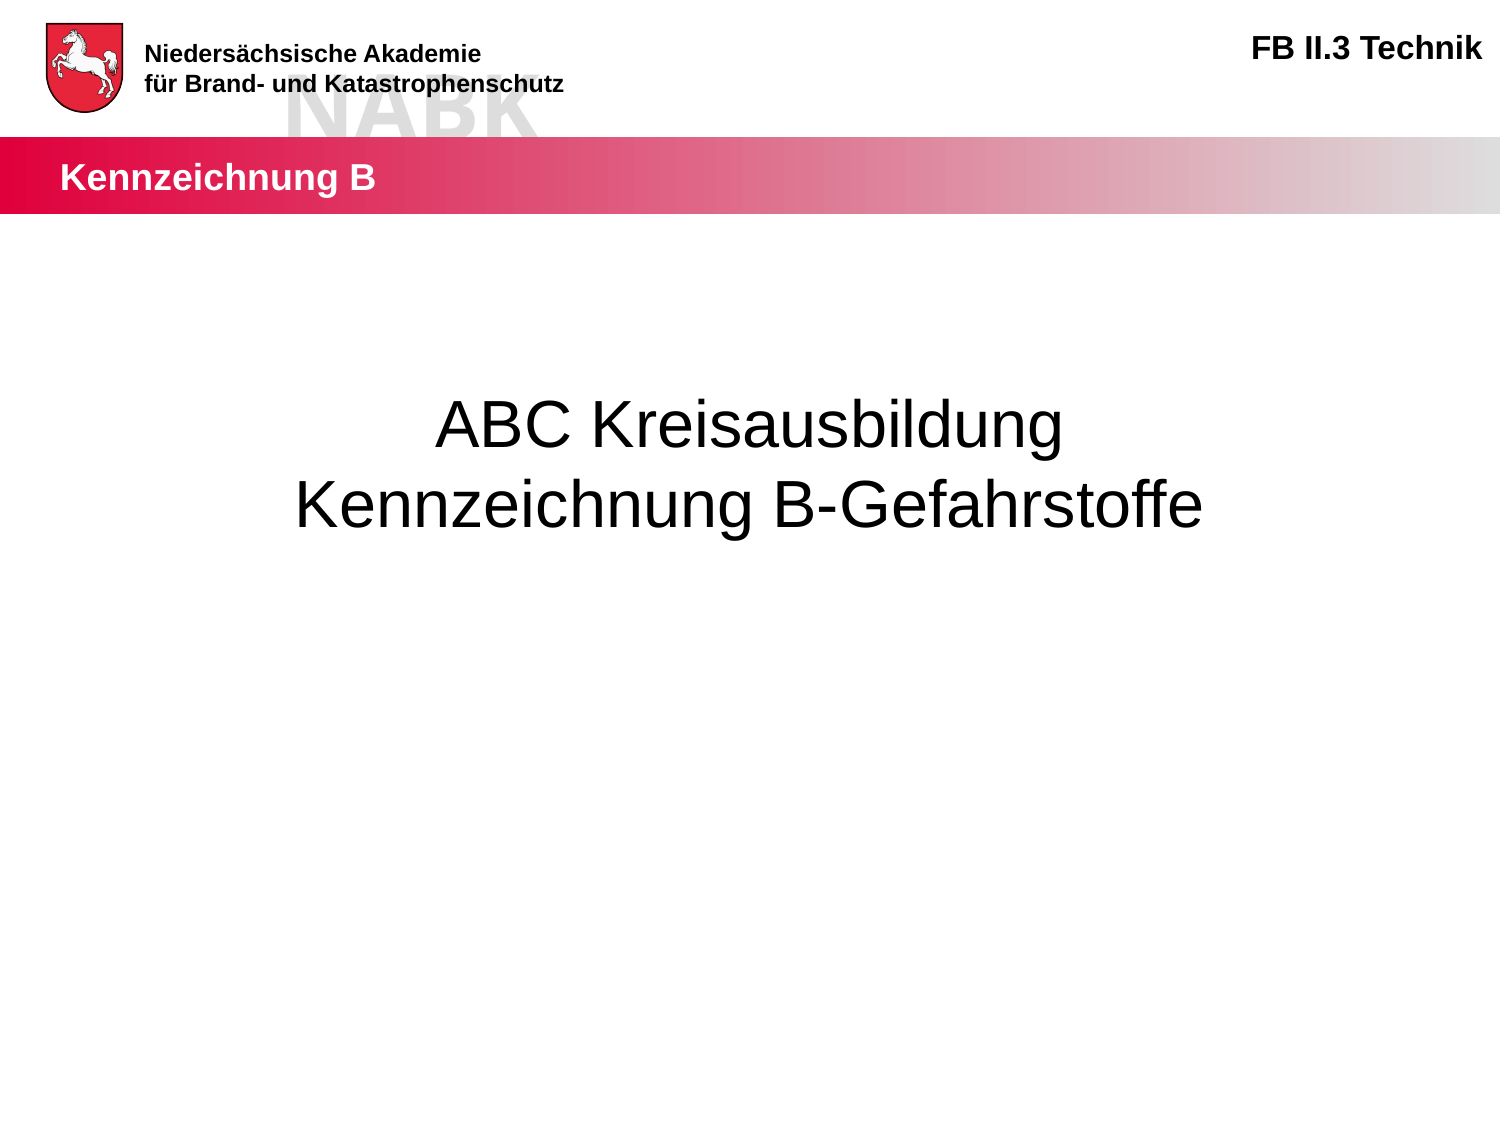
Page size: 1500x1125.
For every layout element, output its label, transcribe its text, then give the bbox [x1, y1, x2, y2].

picture [45, 22, 124, 114]
title ABC Kreisausbildung Kennzeichnung B-Gefahrstoffe [41, 373, 1459, 586]
